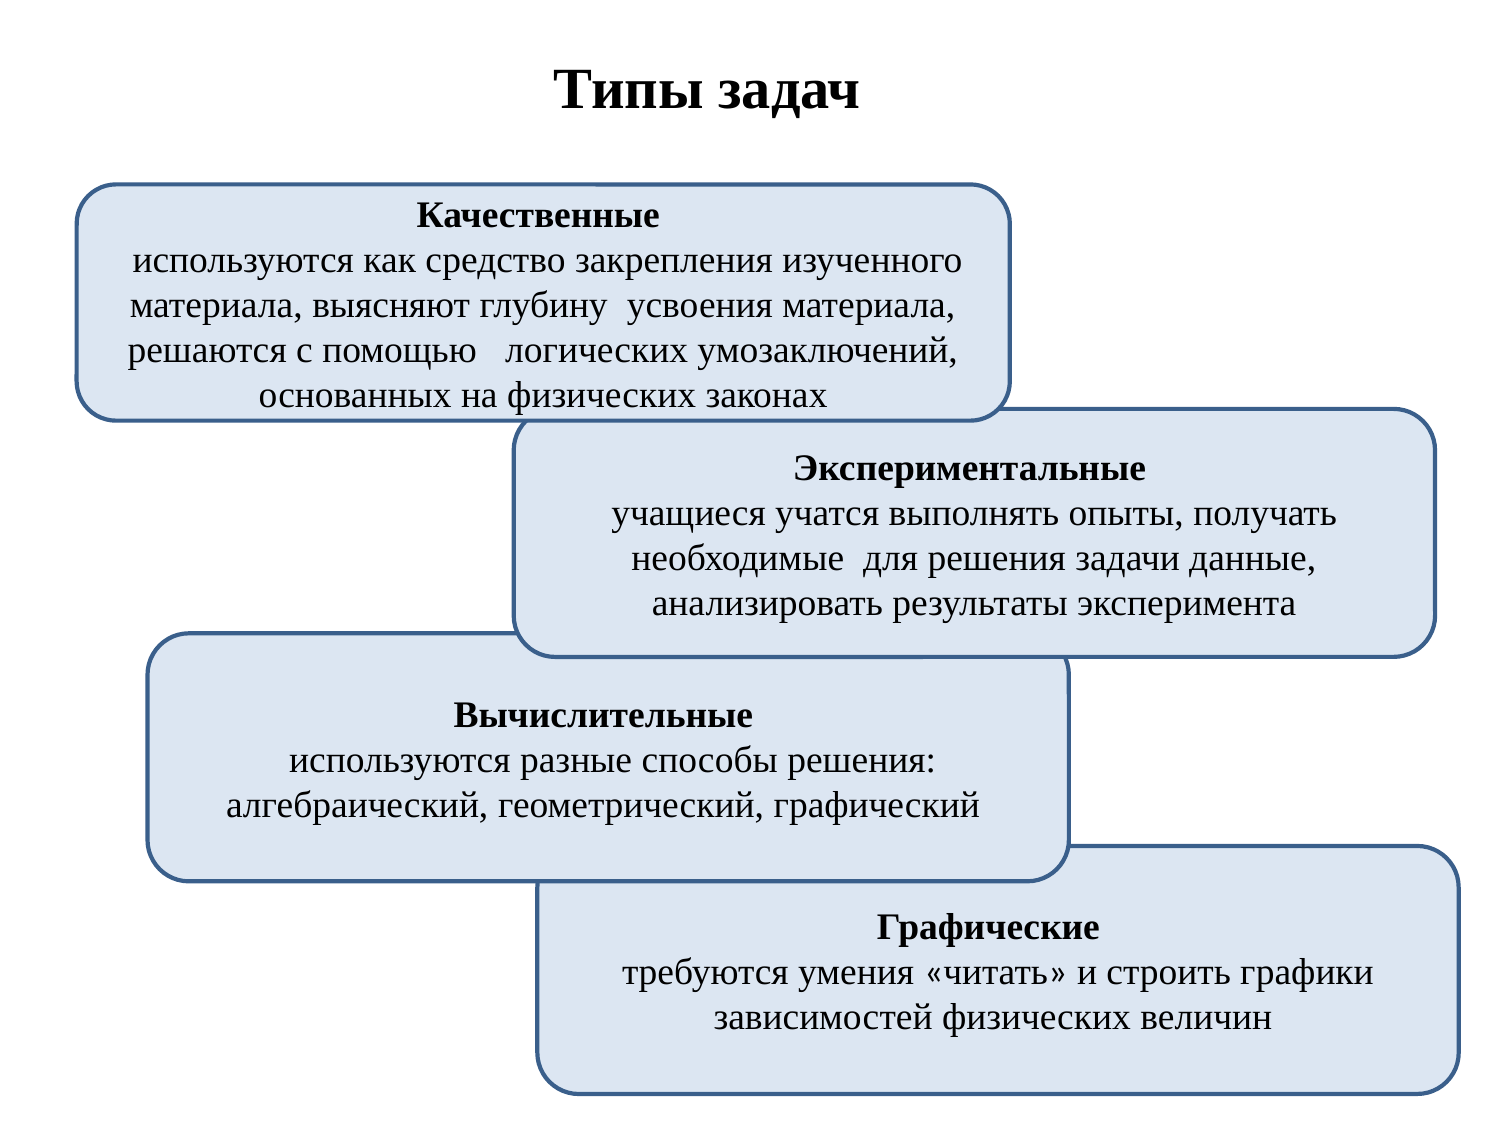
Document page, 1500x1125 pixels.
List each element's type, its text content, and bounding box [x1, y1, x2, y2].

text_box Качественные используются как средство закрепления изученного материала, выясняют глубину усвоения материала, решаются с помощью логических умозаключений, основанных на физических законах [74, 182, 1012, 423]
text_box Вычислительные используются разные способы решения: алгебраический, геометрический, графический [145, 631, 1071, 884]
text_box Графические требуются умения «читать» и строить графики зависимостей физических величин [535, 843, 1461, 1097]
text_box Типы задач [539, 42, 876, 128]
text_box Экспериментальные учащиеся учатся выполнять опыты, получать необходимые для решения задачи данные, анализировать результаты эксперимента [511, 406, 1438, 660]
